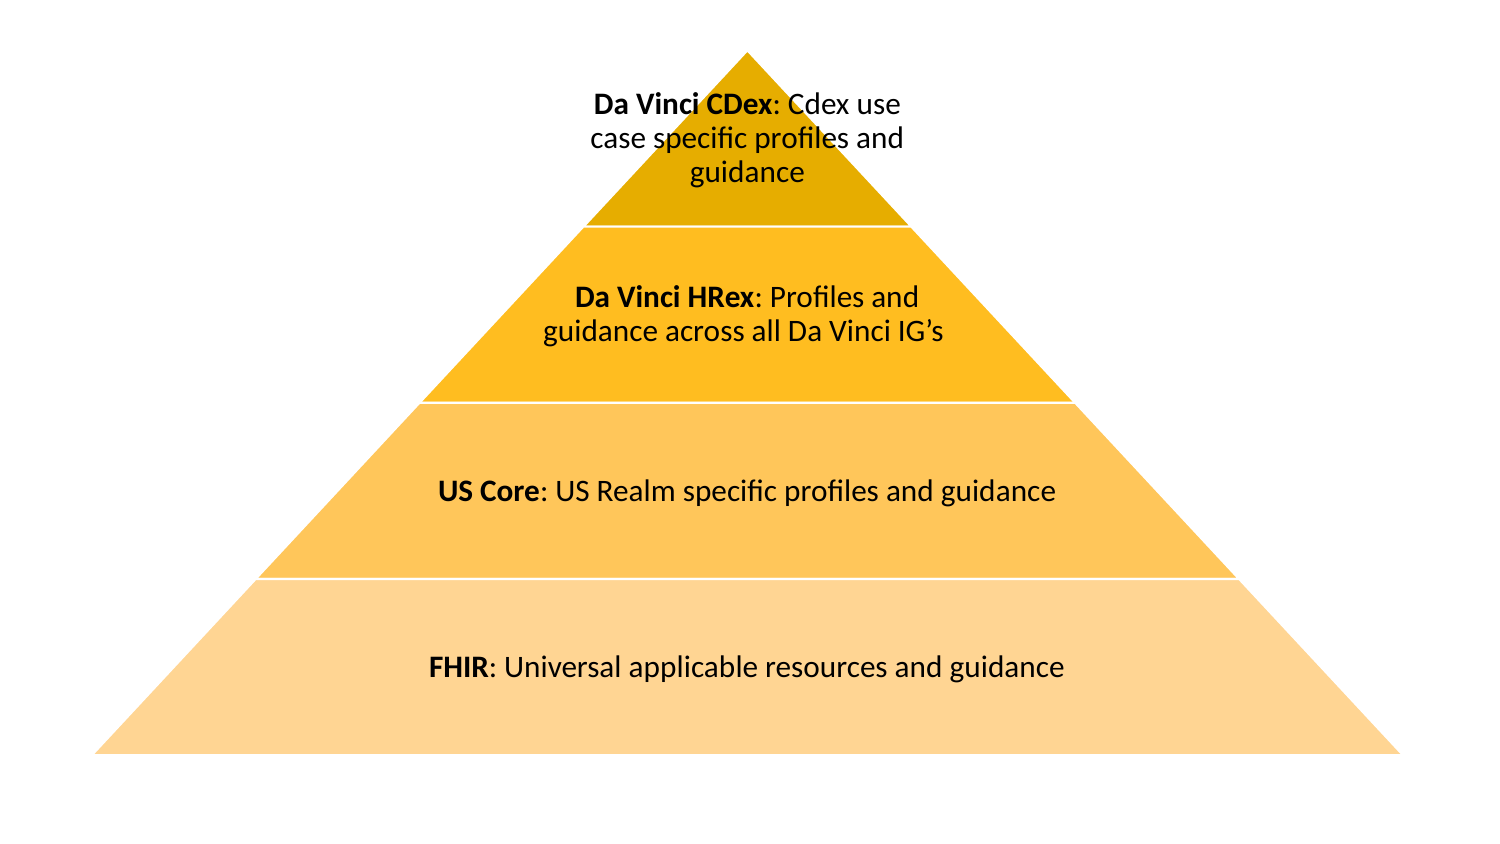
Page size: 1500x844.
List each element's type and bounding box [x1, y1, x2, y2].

text_box [91, 50, 1404, 756]
